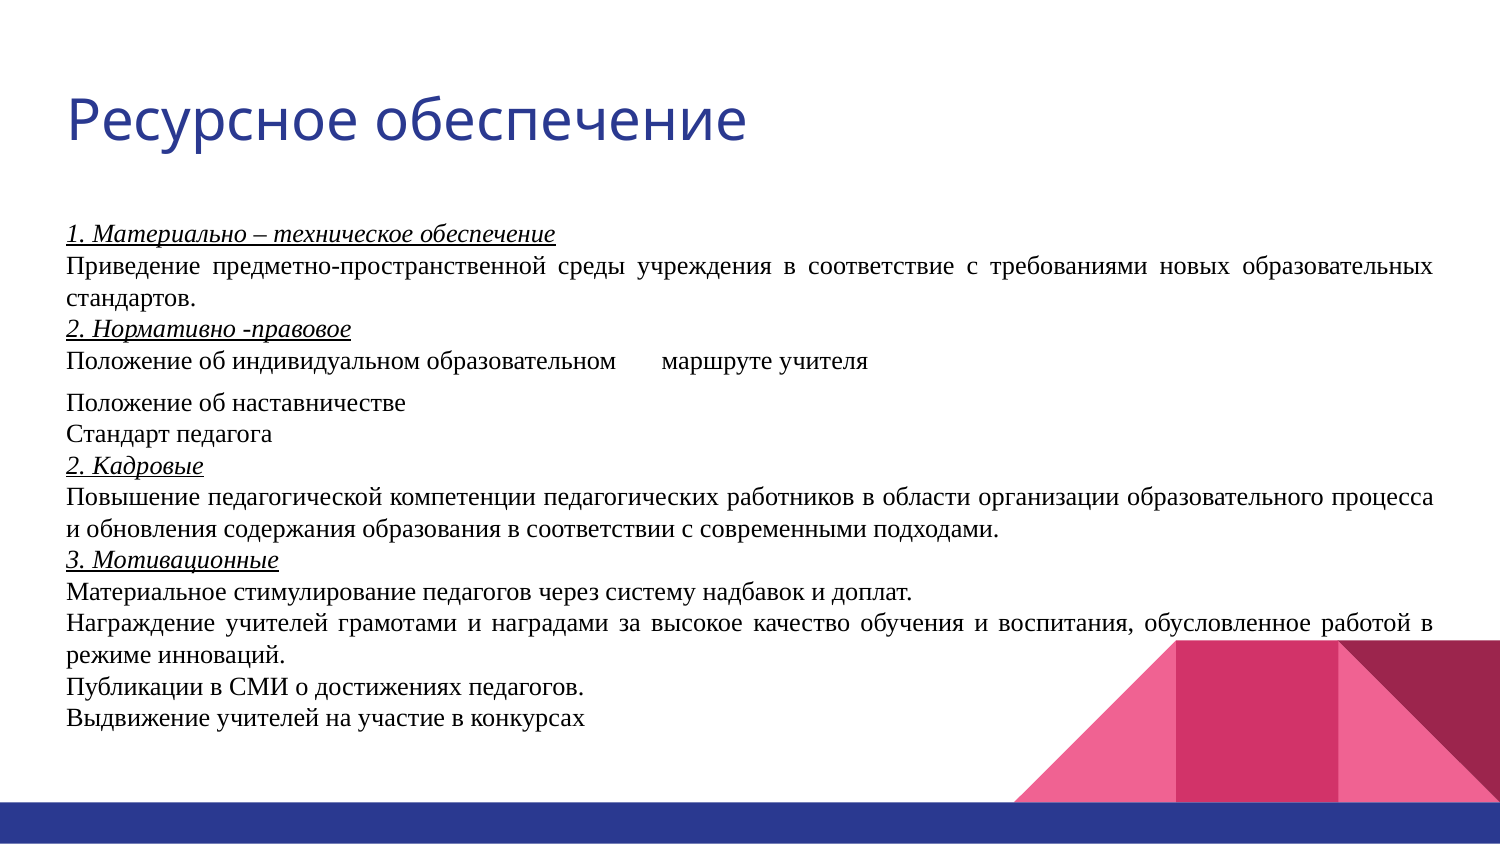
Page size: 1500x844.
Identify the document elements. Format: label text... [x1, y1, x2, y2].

list 1. Материально – техническое обеспечение Приведение предметно-пространственной среды учреждения в соответствие с требованиями новых образовательных стандартов. 2. Нормативно -правовое Положение об индивидуальном образовательном маршруте учителя Положение об наставничестве Стандарт педагога 2. Кадровые Повышение педагогической компетенции педагогических работников в области организации образовательного процесса и обновления содержания образования в соответствии с современными подходами. 3. Мотивационные Материальное стимулирование педагогов через систему надбавок и доплат. Награждение учителей грамотами и наградами за высокое качество обучения и воспитания, обусловленное работой в режиме инноваций. Публикации в СМИ о достижениях педагогов. Выдвижение учителей на участие в конкурсах [51, 201, 1449, 750]
title Ресурсное обеспечение [51, 67, 1449, 167]
